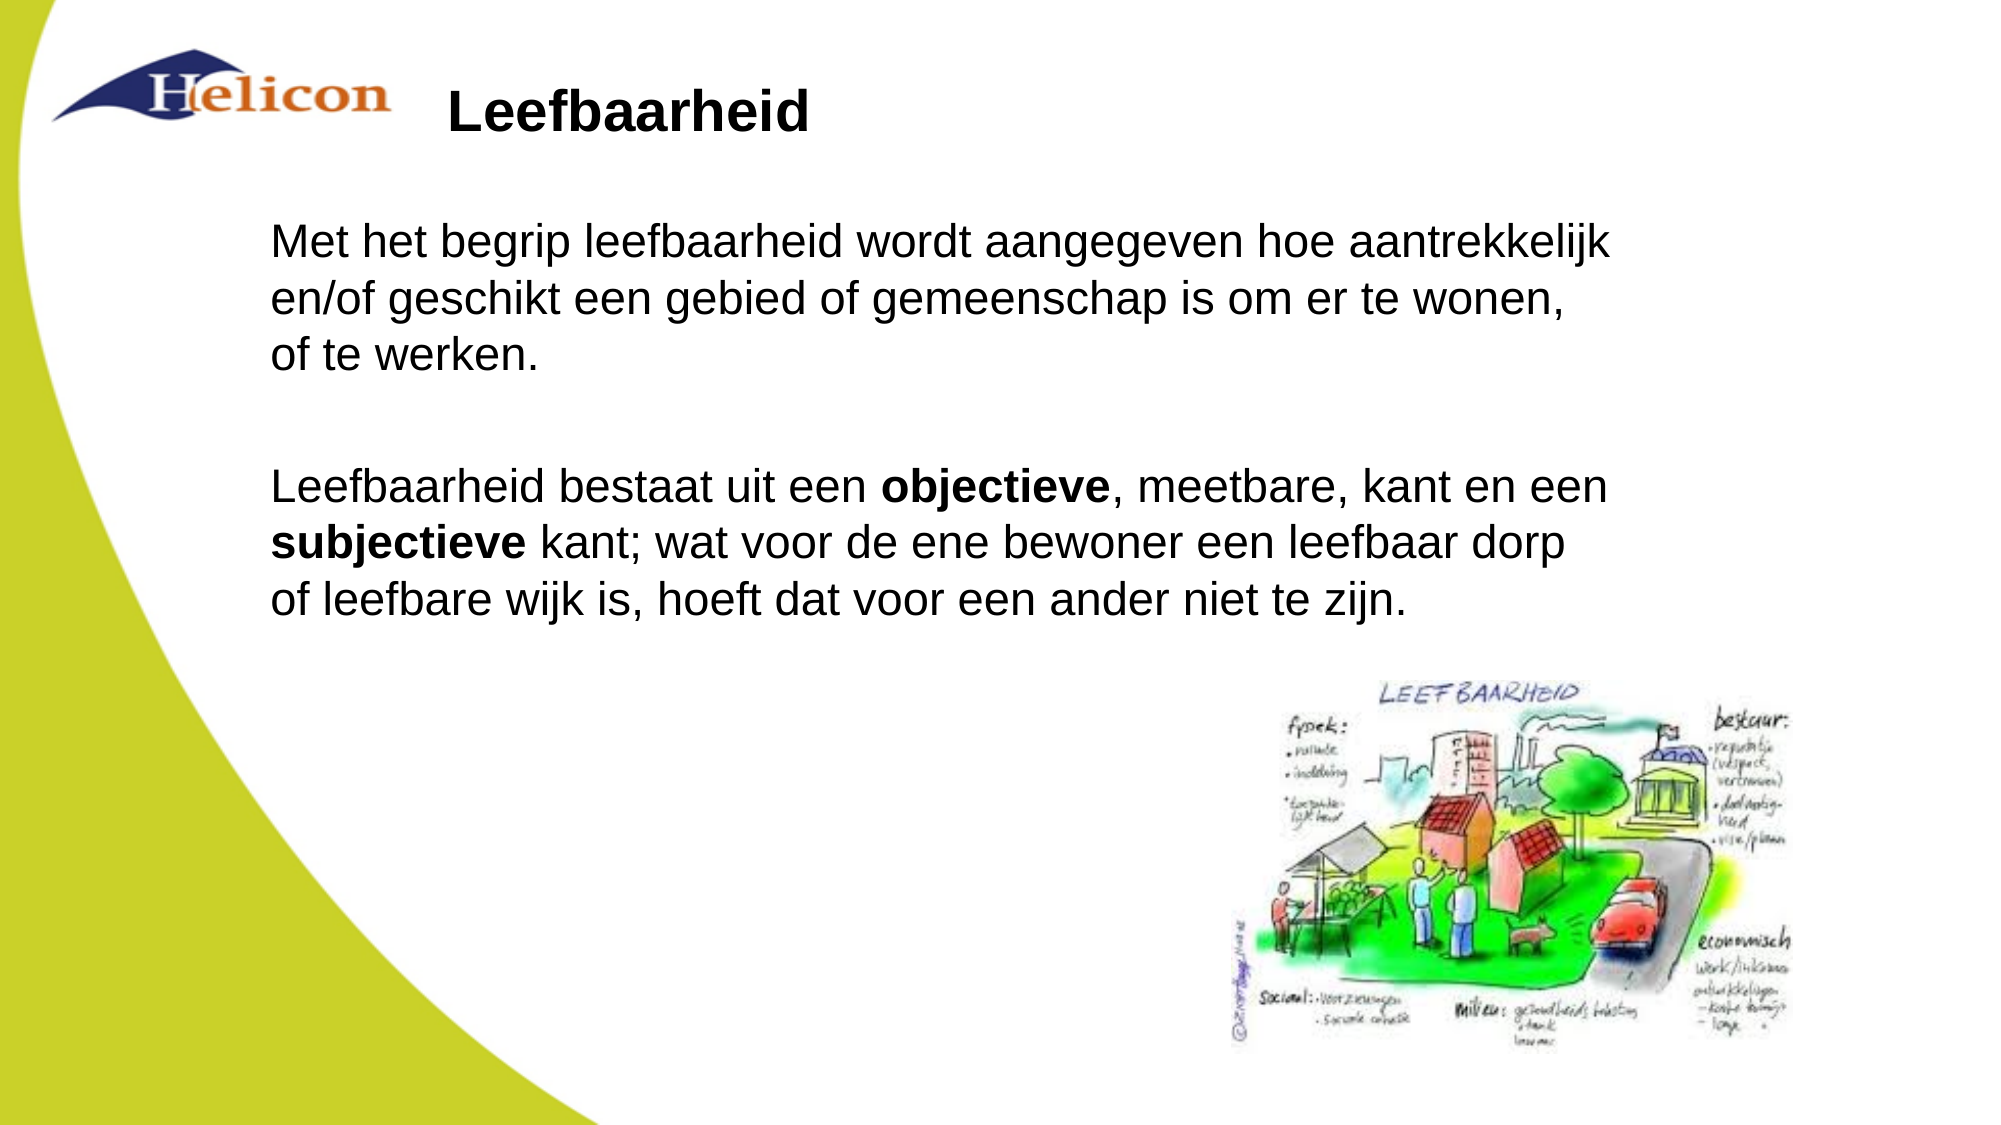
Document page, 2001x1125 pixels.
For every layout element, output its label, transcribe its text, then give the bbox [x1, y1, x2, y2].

picture [0, 0, 2000, 1125]
list Met het begrip leefbaarheid wordt aangegeven hoe aantrekkelijk en/of geschikt een gebied of gemeenschap is om er te wonen, of te werken. Leefbaarheid bestaat uit een objectieve, meetbare, kant en een subjectieve kant; wat voor de ene bewoner een leefbaar dorp of leefbare wijk is, hoeft dat voor een ander niet te zijn. [179, 203, 1633, 638]
title Leefbaarheid [432, 54, 1887, 161]
